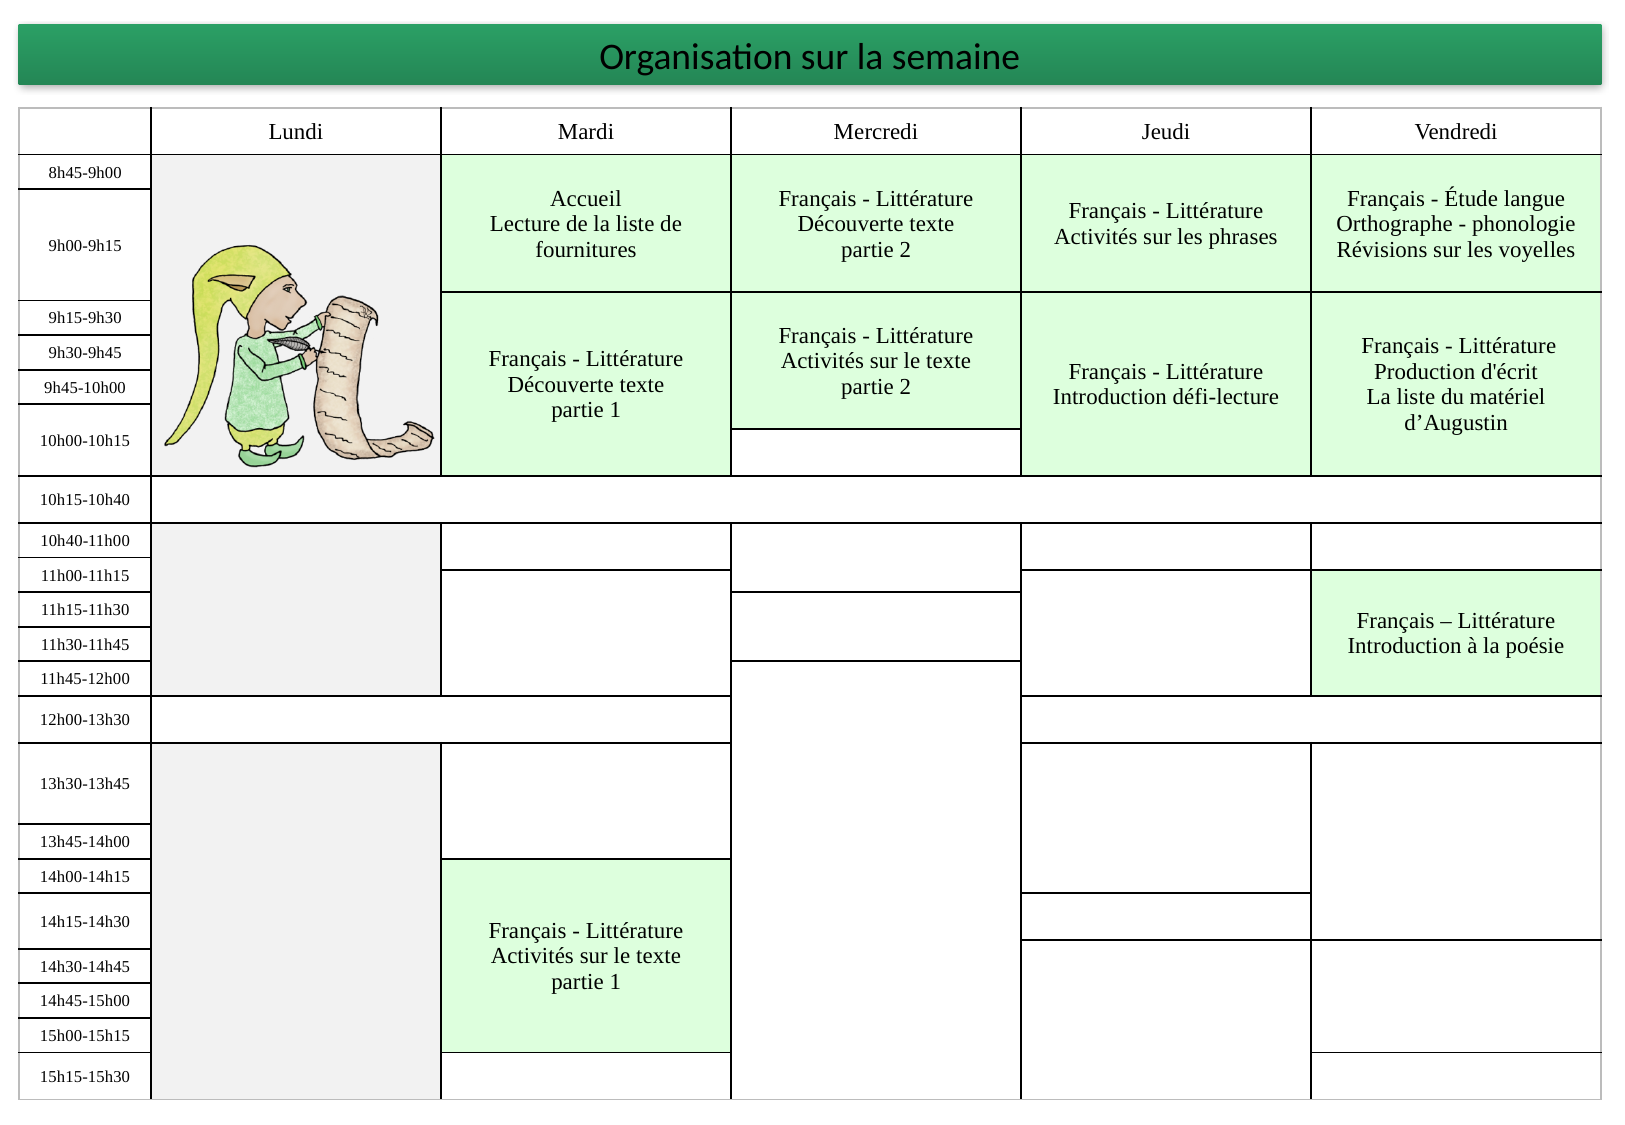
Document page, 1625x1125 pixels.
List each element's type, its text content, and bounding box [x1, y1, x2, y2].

table_cell 11h00-11h15 [20, 558, 150, 591]
table_cell [1022, 744, 1310, 892]
table_cell [442, 571, 730, 695]
table_header [20, 109, 150, 154]
table_cell Français - Littérature Découverte texte partie 1 [442, 293, 730, 475]
table_cell 13h30-13h45 [20, 744, 150, 823]
table_header Jeudi [1022, 109, 1310, 154]
table_cell 11h30-11h45 [20, 628, 150, 660]
table_header Vendredi [1312, 109, 1600, 154]
table_cell 15h00-15h15 [20, 1019, 150, 1052]
table_cell [442, 1053, 730, 1099]
table_cell Français - Littérature Activités sur les phrases [1022, 155, 1310, 291]
picture [162, 243, 435, 469]
table_cell 15h15-15h30 [20, 1053, 150, 1099]
table_cell [1312, 524, 1600, 569]
table_cell Français - Littérature Activités sur le texte partie 1 [442, 860, 730, 1052]
table_cell [732, 593, 1020, 660]
table_cell [152, 697, 730, 742]
table_cell 12h00-13h30 [20, 697, 150, 742]
table_cell [732, 524, 1020, 591]
table_cell [152, 477, 1600, 522]
table_cell Français - Littérature Introduction défi-lecture [1022, 293, 1310, 475]
table_cell [152, 744, 440, 1099]
table_header Lundi [152, 109, 440, 154]
table_cell Français - Littérature Activités sur le texte partie 2 [732, 293, 1020, 428]
table_cell 9h00-9h15 [20, 190, 150, 300]
table_cell 11h15-11h30 [20, 593, 150, 626]
table_cell 9h30-9h45 [20, 336, 150, 369]
table_cell [1312, 941, 1600, 1052]
table_cell 14h45-15h00 [20, 984, 150, 1017]
table_cell [152, 524, 440, 695]
table_cell Français - Littérature Production d'écrit La liste du matériel d’Augustin [1312, 293, 1600, 475]
table_cell 9h15-9h30 [20, 301, 150, 334]
table_cell 14h15-14h30 [20, 894, 150, 948]
table_cell 10h40-11h00 [20, 524, 150, 557]
table_cell 14h30-14h45 [20, 950, 150, 982]
table_cell 14h00-14h15 [20, 860, 150, 892]
table_cell 8h45-9h00 [20, 155, 150, 188]
table_cell 11h45-12h00 [20, 662, 150, 695]
table_cell [152, 155, 440, 475]
table_cell Français - Étude langue Orthographe - phonologie Révisions sur les voyelles [1312, 155, 1600, 291]
table_cell [1022, 571, 1310, 695]
table_cell Accueil Lecture de la liste de fournitures [442, 155, 730, 291]
table_cell [1312, 1053, 1600, 1099]
table_header Mardi [442, 109, 730, 154]
table_cell [1022, 524, 1310, 569]
table_cell [1022, 941, 1310, 1099]
table_cell [732, 430, 1020, 475]
table_cell Français – Littérature Introduction à la poésie [1312, 571, 1600, 695]
table_header Mercredi [732, 109, 1020, 154]
table_cell 10h15-10h40 [20, 477, 150, 522]
table_cell [1312, 744, 1600, 939]
table_cell [1022, 894, 1310, 939]
table_cell [1022, 697, 1600, 742]
table_cell 13h45-14h00 [20, 825, 150, 858]
table_cell Français - Littérature Découverte texte partie 2 [732, 155, 1020, 291]
table_cell 10h00-10h15 [20, 405, 150, 475]
table_cell 9h45-10h00 [20, 371, 150, 403]
table_cell [442, 744, 730, 858]
table_cell [442, 524, 730, 569]
text_box Organisation sur la semaine [18, 24, 1602, 85]
table_cell [732, 662, 1020, 1099]
